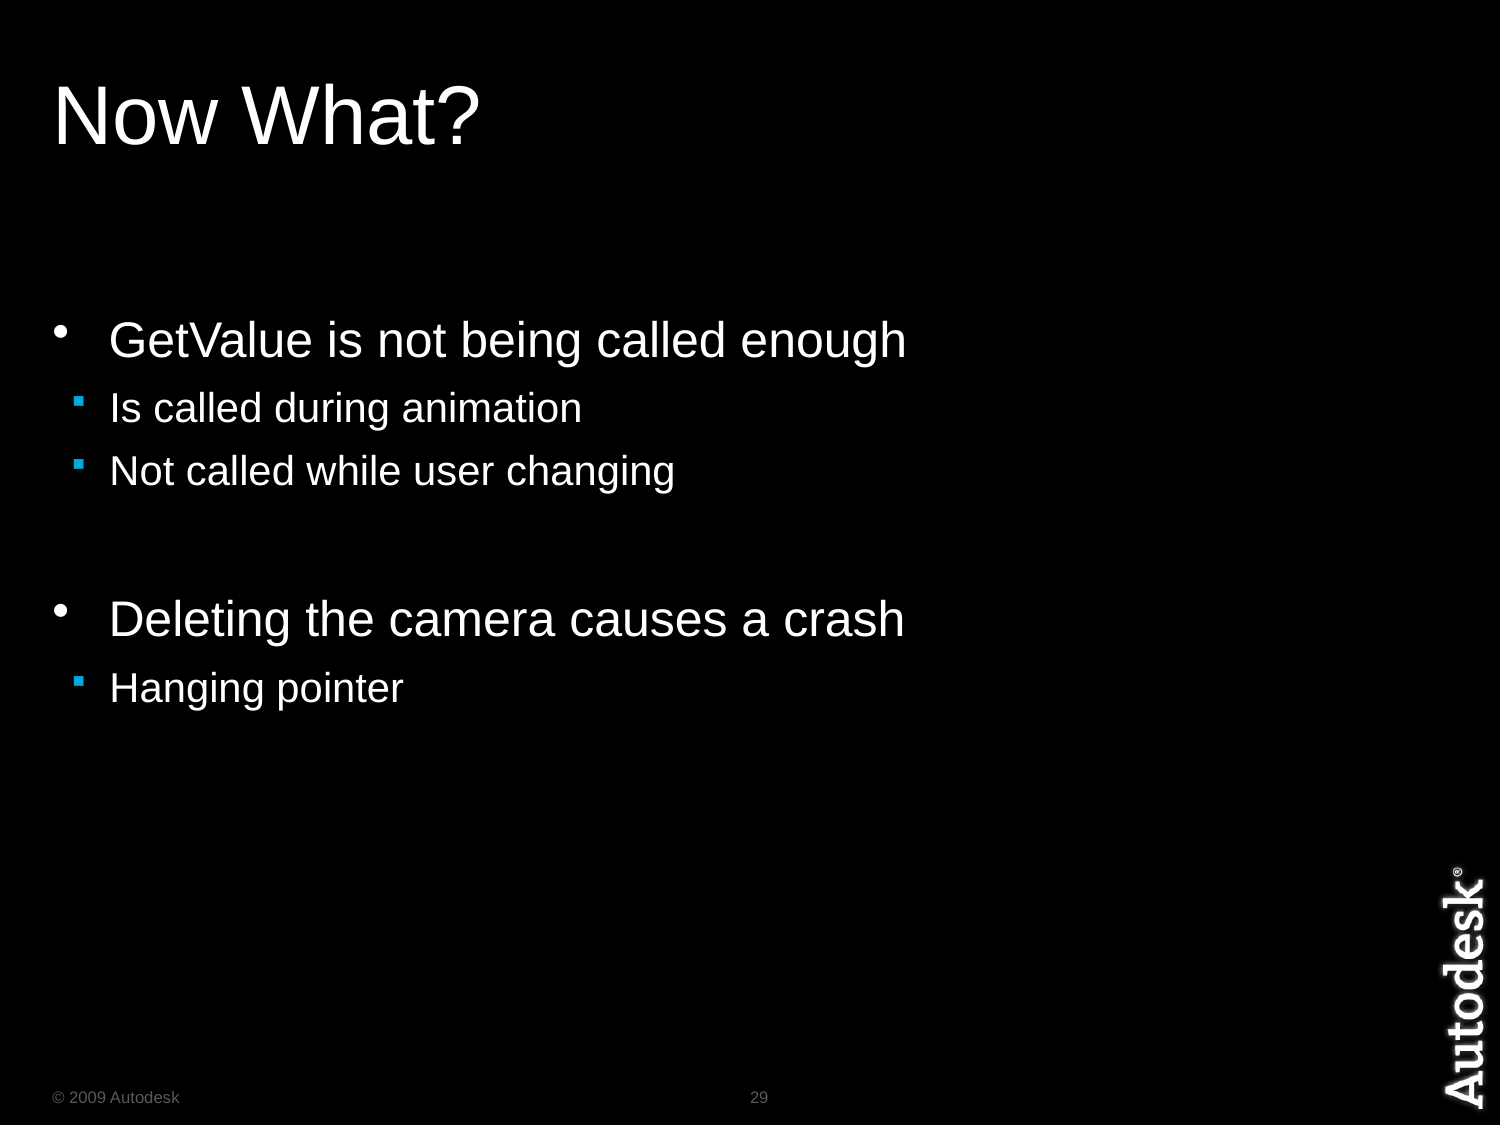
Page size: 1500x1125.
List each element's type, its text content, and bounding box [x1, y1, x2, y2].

list GetValue is not being called enough Is called during animation Not called while user changing Deleting the camera causes a crash Hanging pointer [52, 231, 1401, 1073]
title Now What? [52, 22, 1401, 211]
picture [1402, 0, 1500, 1125]
